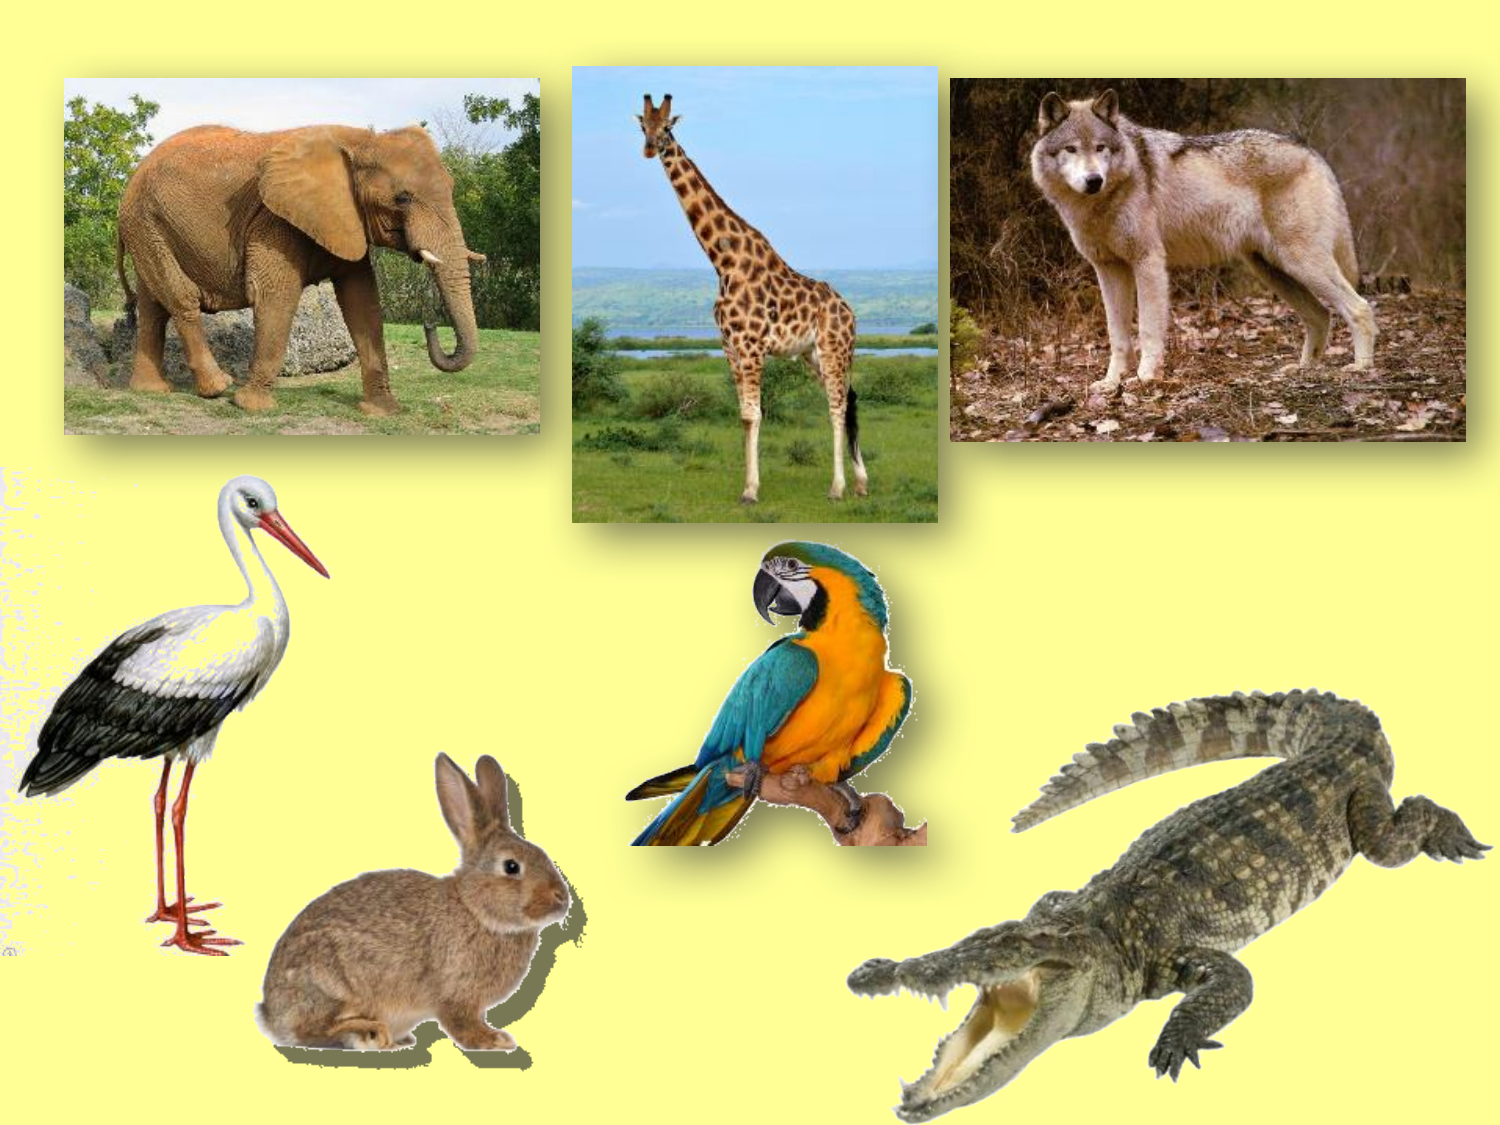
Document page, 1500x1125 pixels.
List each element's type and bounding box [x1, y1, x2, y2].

picture [572, 66, 938, 523]
picture [950, 77, 1467, 443]
picture [64, 77, 541, 435]
picture [0, 467, 1500, 1125]
